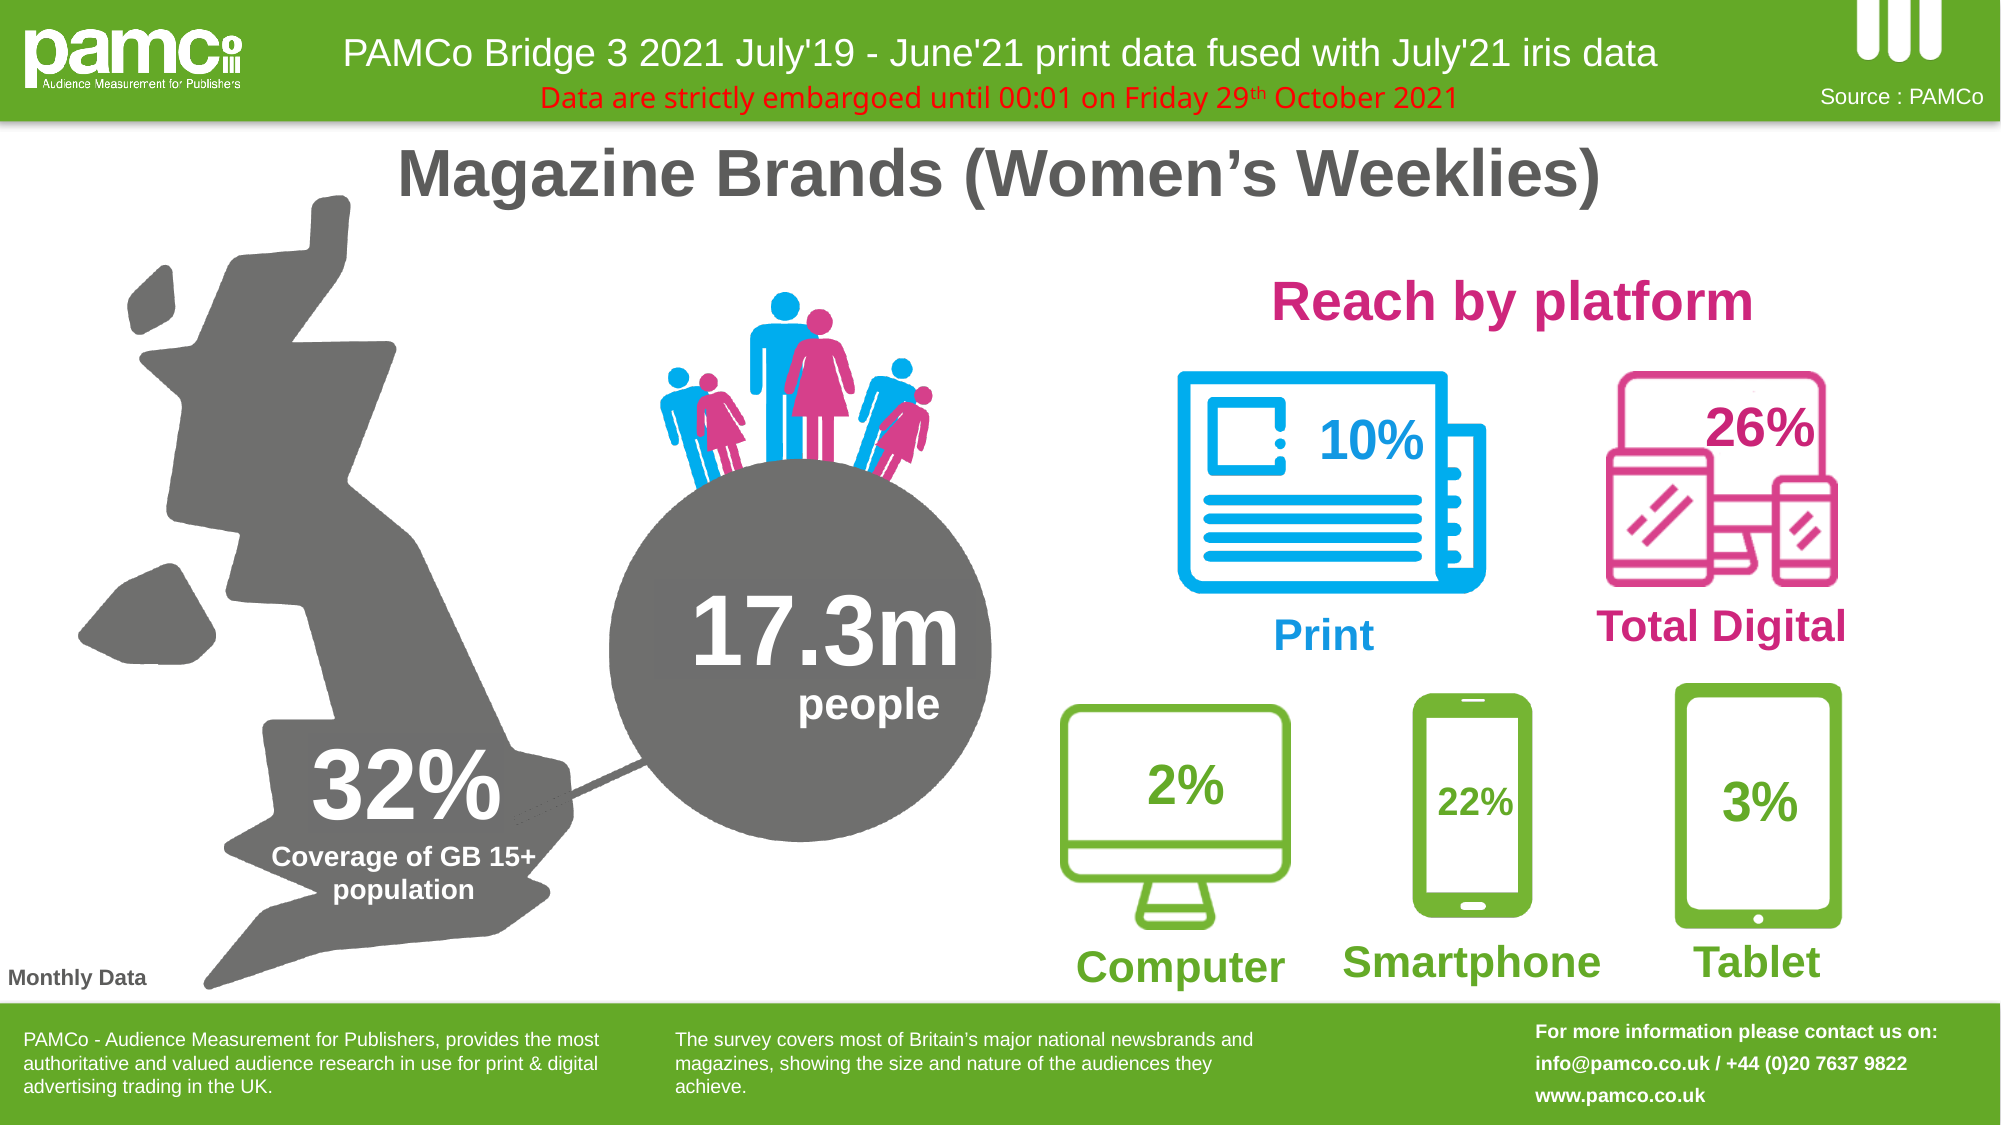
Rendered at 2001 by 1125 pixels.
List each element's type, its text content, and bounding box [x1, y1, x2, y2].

picture [1060, 704, 1291, 930]
picture [1282, 624, 1295, 634]
text_box Magazine Brands (Women’s Weeklies) [0, 122, 2000, 218]
picture [1850, 0, 1944, 108]
picture [55, 218, 1011, 1017]
picture [1654, 655, 1862, 950]
picture [23, 26, 243, 90]
picture [1341, 631, 1350, 636]
picture [1606, 371, 1838, 587]
picture [1384, 644, 1565, 944]
picture [1142, 326, 1521, 636]
